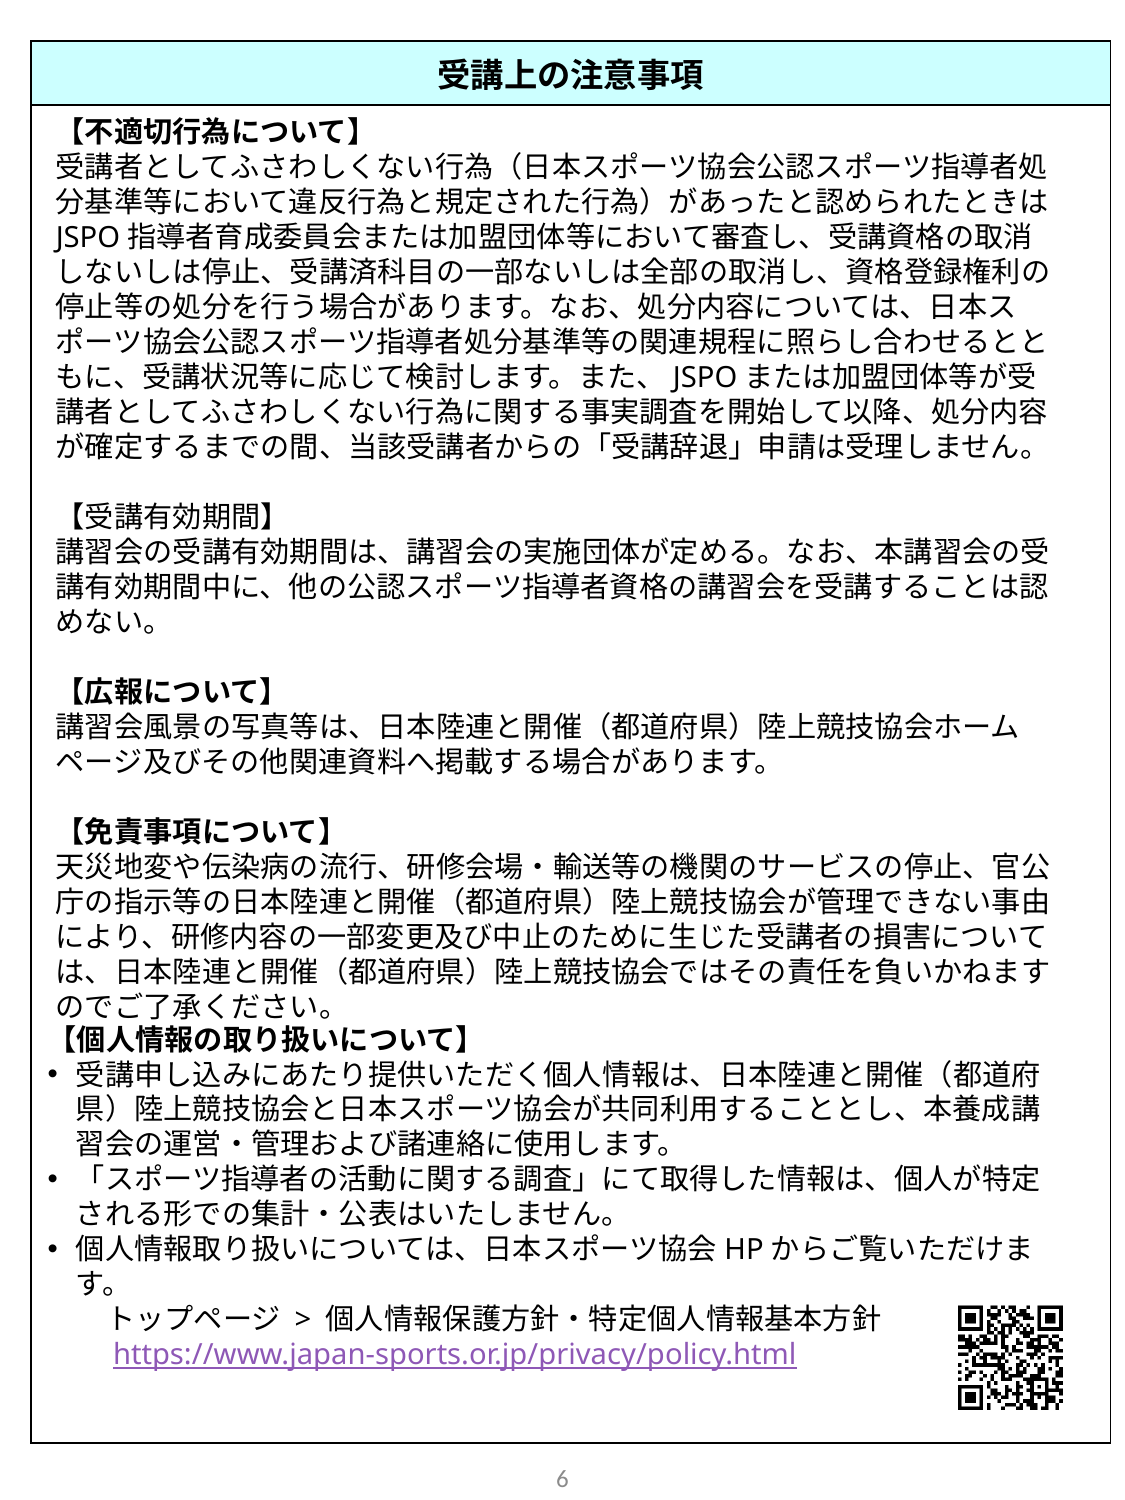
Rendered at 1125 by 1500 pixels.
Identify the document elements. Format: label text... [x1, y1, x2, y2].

text_box 【個人情報の取り扱いについて】 受講申し込みにあたり提供いただく個人情報は、日本陸連と開催（都道府県）陸上競技協会と日本スポーツ協会が共同利用することとし、本養成講習会の運営・管理および諸連絡に使用します。 「スポーツ指導者の活動に関する調査」にて取得した情報は、個人が特定される形での集計・公表はいたしません。 個人情報取り扱いについては、日本スポーツ協会HPからご覧いただけます。 トップページ > 個人情報保護方針・特定個人情報基本方針 https://www.japan-sports.or.jp/privacy/policy.html [12, 1024, 1079, 1407]
text_box 【不適切行為について】 受講者としてふさわしくない行為（日本スポーツ協会公認スポーツ指導者処分基準等において違反行為と規定された行為）があったと認められたときはJSPO指導者育成委員会または加盟団体等において審査し、受講資格の取消しないしは停止、受講済科目の一部ないしは全部の取消し、資格登録権利の停止等の処分を行う場合があります。なお、処分内容については、日本スポーツ協会公認スポーツ指導者処分基準等の関連規程に照らし合わせるとともに、受講状況等に応じて検討します。また、JSPOまたは加盟団体等が受講者としてふさわしくない行為に関する事実調査を開始して以降、処分内容が確定するまでの間、当該受講者からの「受講辞退」申請は受理しません。 【受講有効期間】 講習会の受講有効期間は、講習会の実施団体が定める。なお、本講習会の受講有効期間中に、他の公認スポーツ指導者資格の講習会を受講することは認めない。 【広報について】 講習会風景の写真等は、日本陸連と開催（都道府県）陸上競技協会ホームページ及びその他関連資料へ掲載する場合があります。 【免責事項について】 天災地変や伝染病の流行、研修会場・輸送等の機関のサービスの停止、官公庁の指示等の日本陸連と開催（都道府県）陸上競技協会が管理できない事由により、研修内容の一部変更及び中止のために生じた受講者の損害については、日本陸連と開催（都道府県）陸上競技協会ではその責任を負いかねますのでご了承ください。 [0, 146, 1113, 991]
picture [943, 1290, 1077, 1424]
text_box 6 [522, 1466, 603, 1489]
table_header 受講上の注意事項 [32, 42, 1110, 104]
table_cell [32, 106, 1110, 257]
table_cell [32, 880, 1110, 1442]
